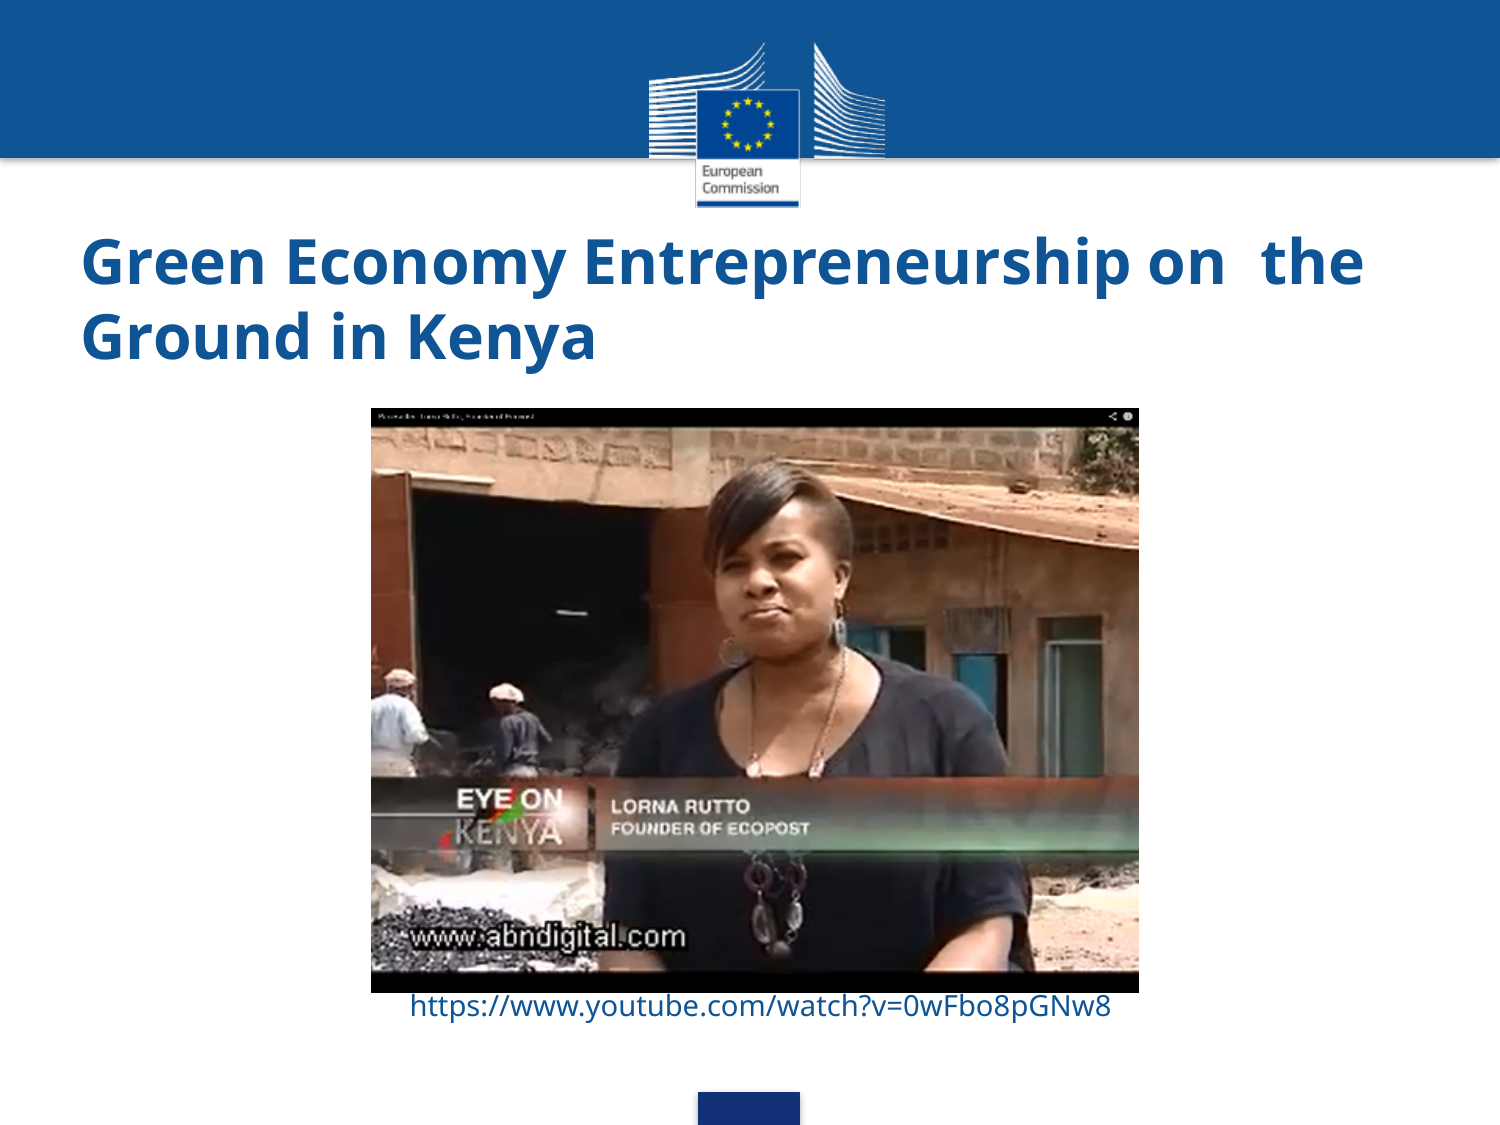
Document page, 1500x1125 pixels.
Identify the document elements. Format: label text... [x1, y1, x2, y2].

list https://www.youtube.com/watch?v=0wFbo8pGNw8 [75, 408, 1447, 1047]
picture [649, 42, 885, 208]
title Green Economy Entrepreneurship on the Ground in Kenya [64, 219, 1415, 374]
picture [371, 408, 1139, 994]
